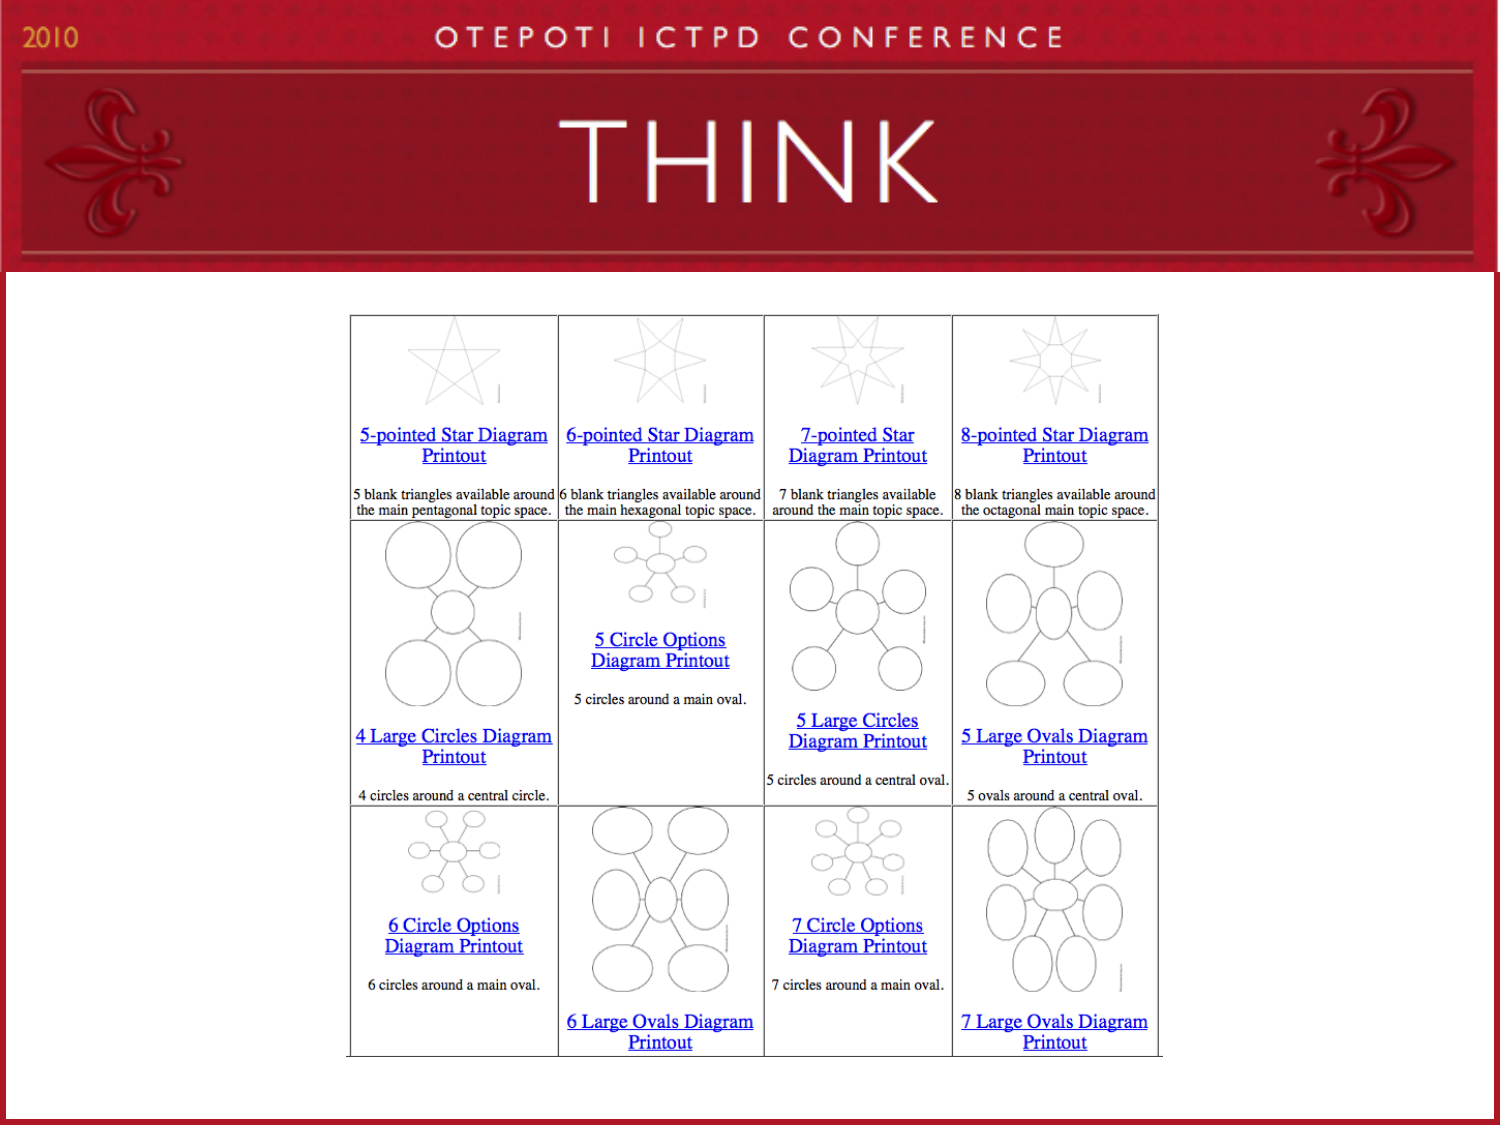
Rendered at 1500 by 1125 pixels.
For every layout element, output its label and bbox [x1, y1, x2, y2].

picture [0, 0, 1500, 272]
text_box [0, 279, 1500, 1125]
picture [346, 312, 1164, 1057]
